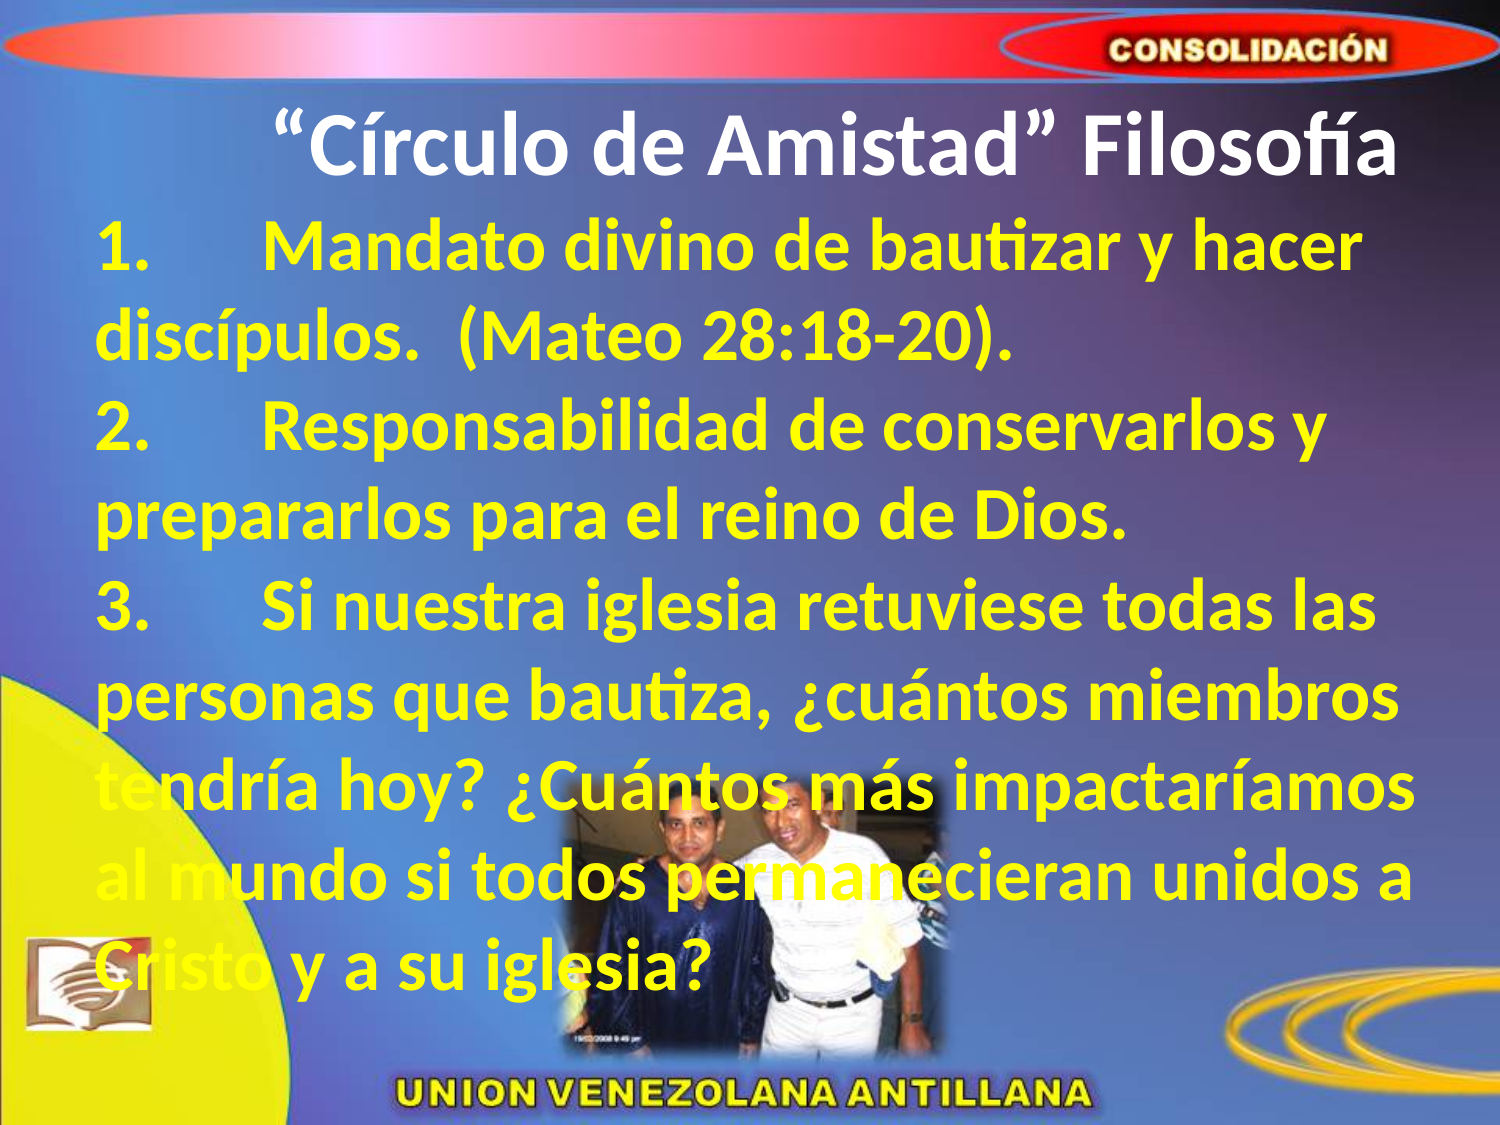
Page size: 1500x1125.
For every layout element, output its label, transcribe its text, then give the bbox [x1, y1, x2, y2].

picture [0, 0, 1500, 1125]
list 1. Mandato divino de bautizar y hacer discípulos. (Mateo 28:18-20). 2. Responsabilidad de conservarlos y prepararlos para el reino de Dios. 3. Si nuestra iglesia retuviese todas las personas que bautiza, ¿cuántos miembros tendría hoy? ¿Cuántos más impactaríamos al mundo si todos permanecieran unidos a Cristo y a su iglesia? [23, 187, 1500, 930]
title “Círculo de Amistad” Filosofía [75, 45, 1425, 233]
